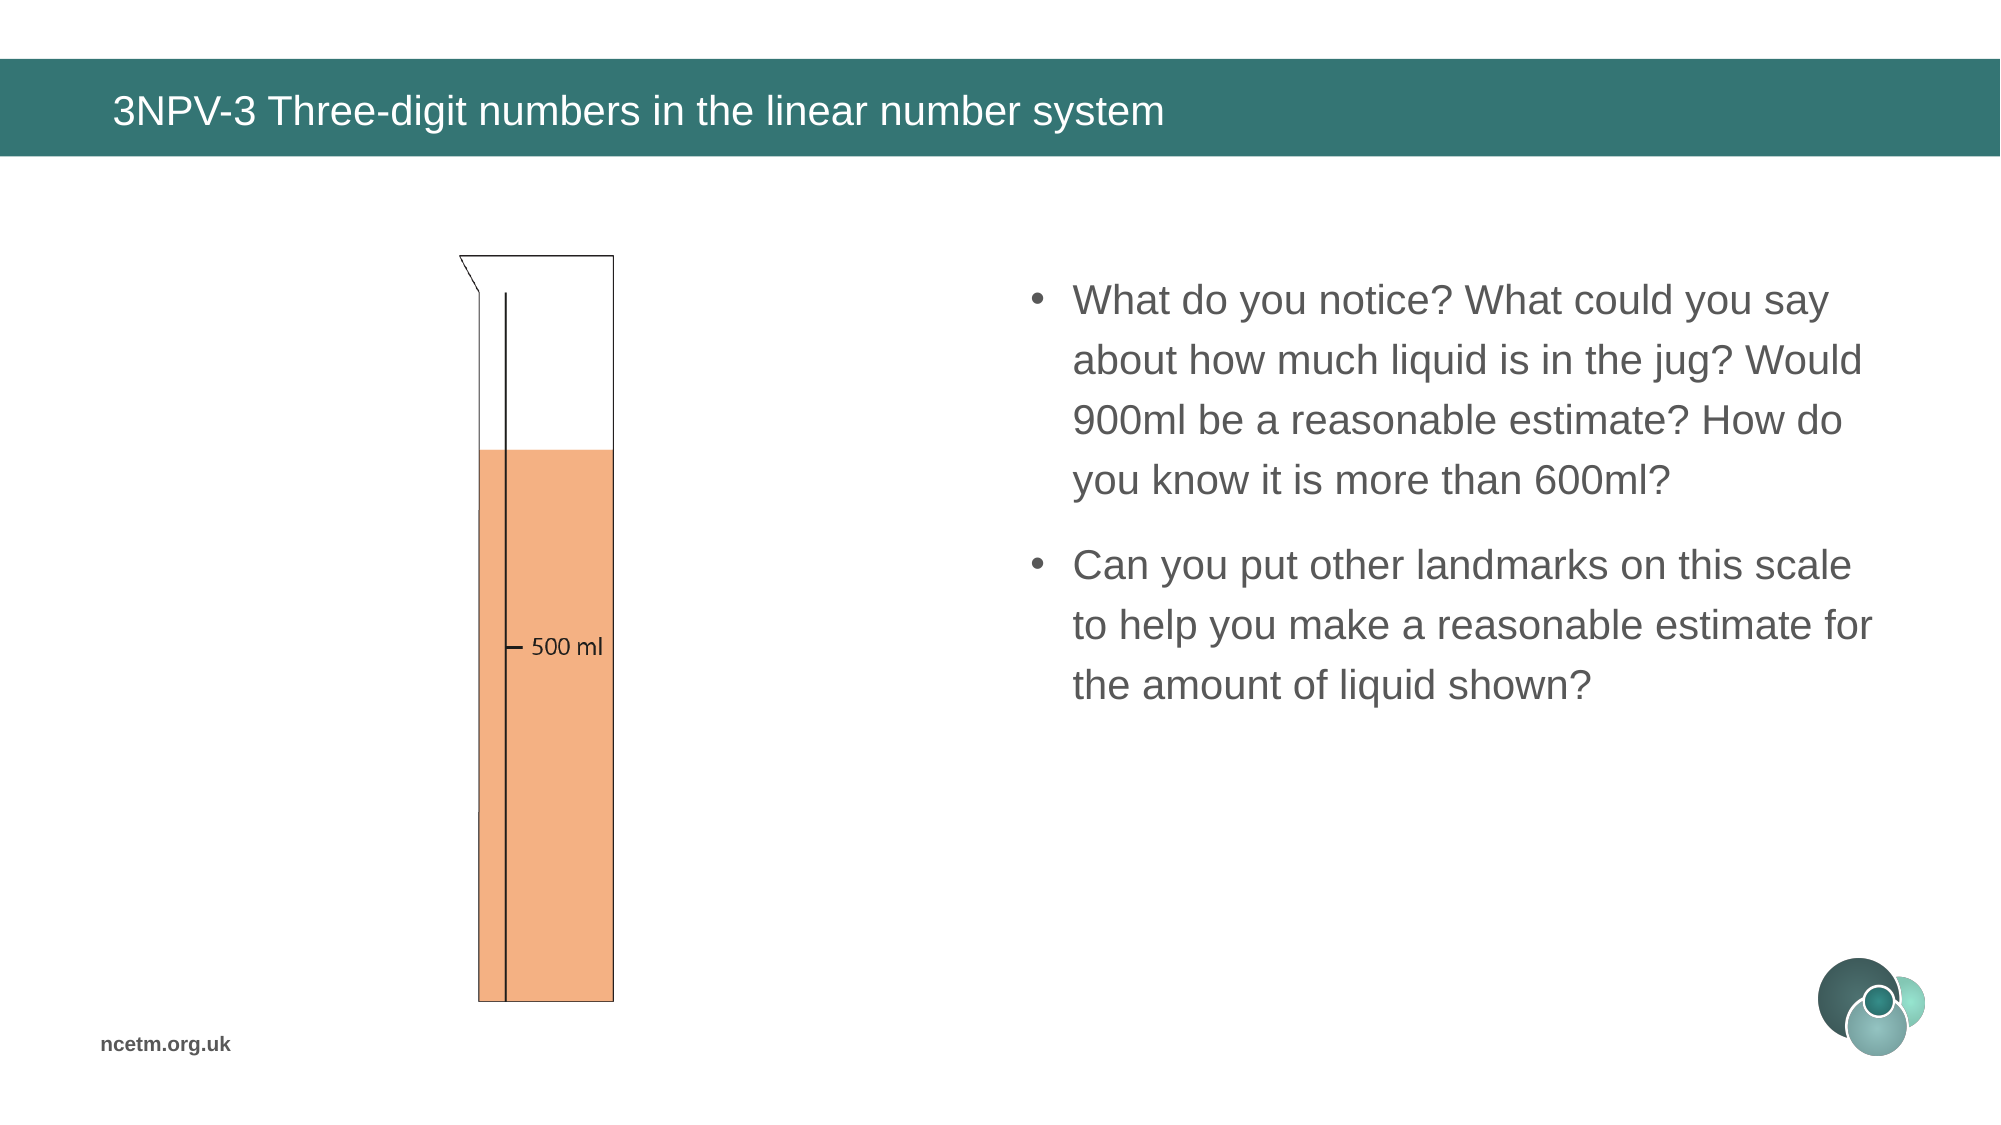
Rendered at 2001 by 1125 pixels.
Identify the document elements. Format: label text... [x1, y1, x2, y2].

title 3NPV-3 Three-digit numbers in the linear number system [97, 76, 1945, 147]
picture [1818, 958, 1925, 1056]
picture [223, 255, 874, 1002]
text_box What do you notice? What could you say about how much liquid is in the jug? Would 900ml be a reasonable estimate? How do you know it is more than 600ml? Can you put other landmarks on this scale to help you make a reasonable estimate for the amount of liquid shown? [1015, 255, 1900, 929]
